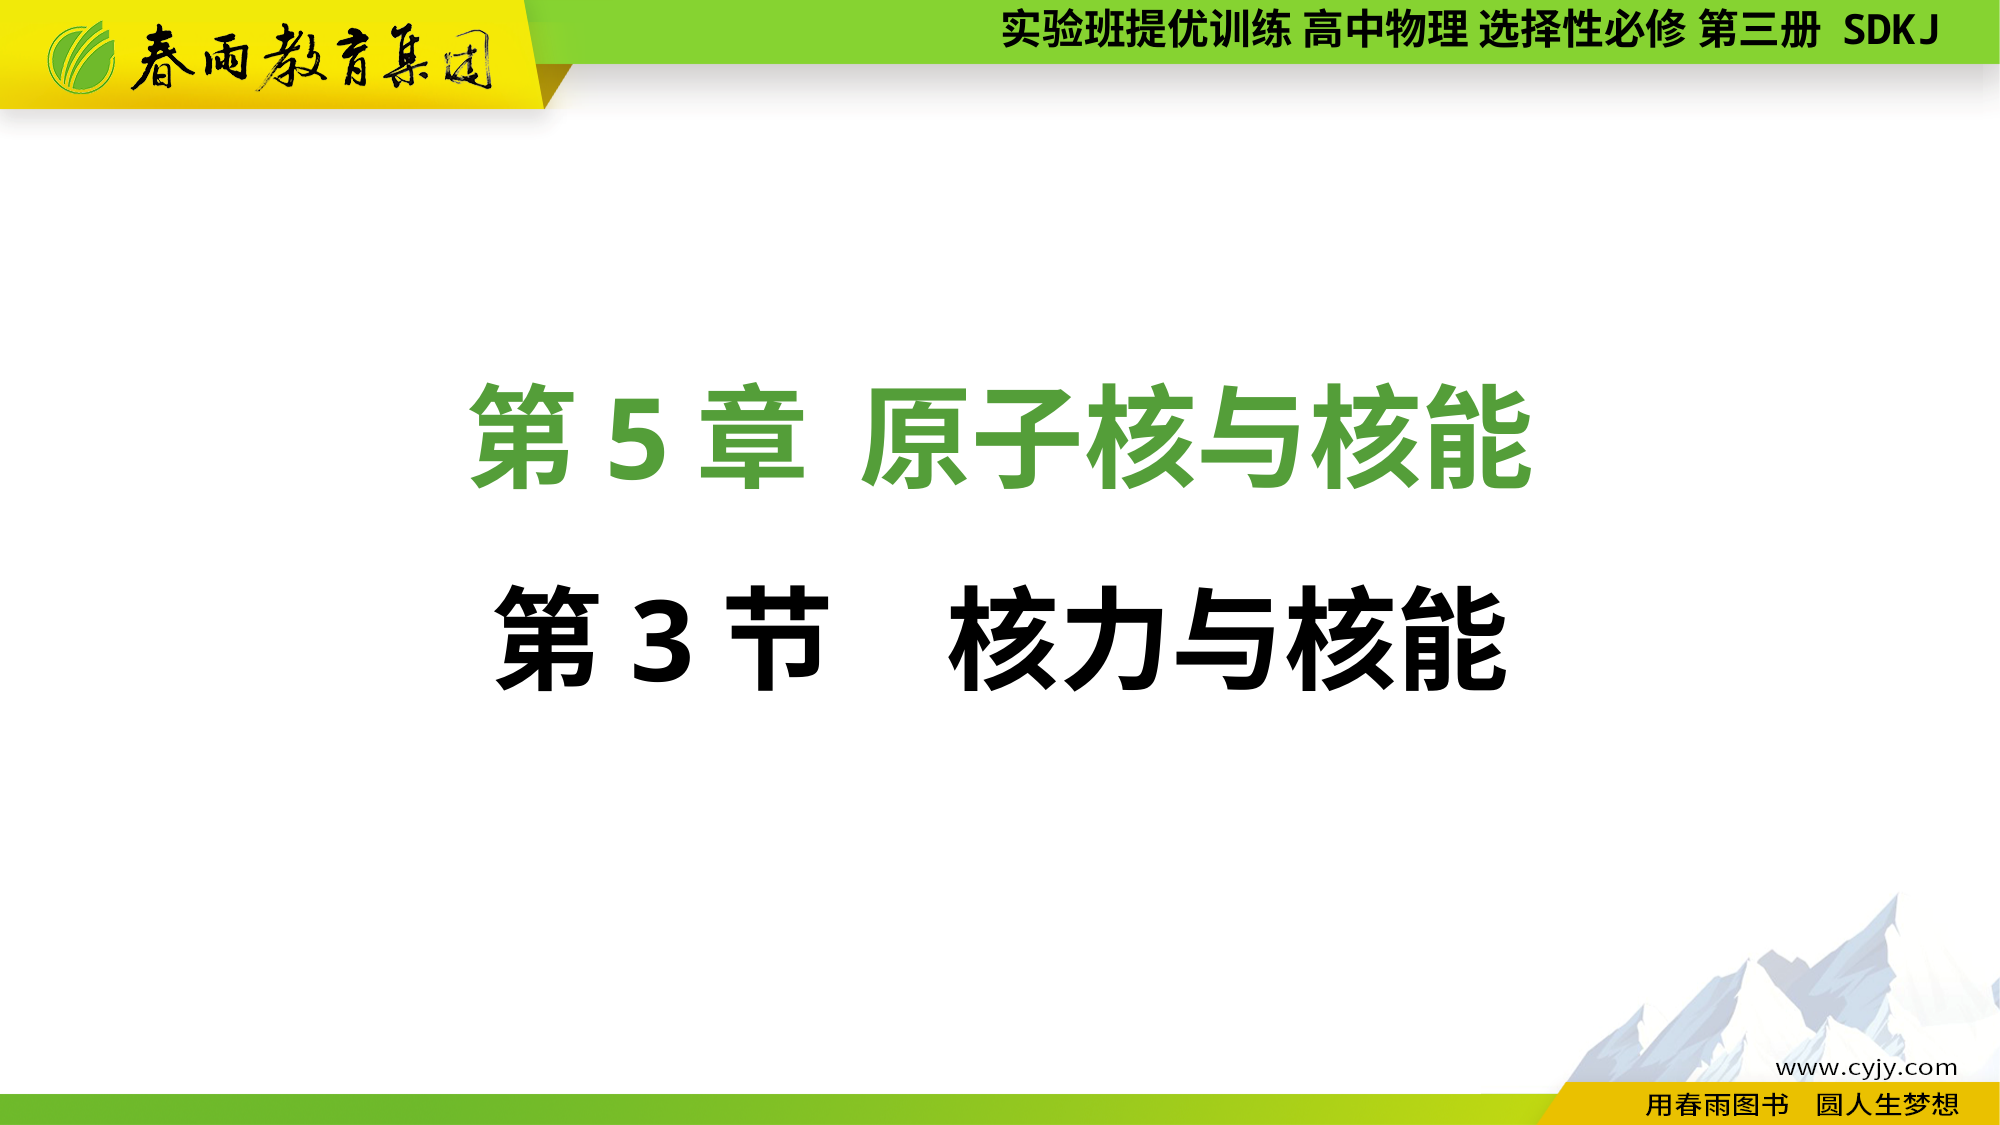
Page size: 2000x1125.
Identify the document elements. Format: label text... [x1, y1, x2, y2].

text_box 第5章 原子核与核能 第3节 核力与核能 [54, 291, 1946, 712]
picture [0, 0, 2000, 1125]
